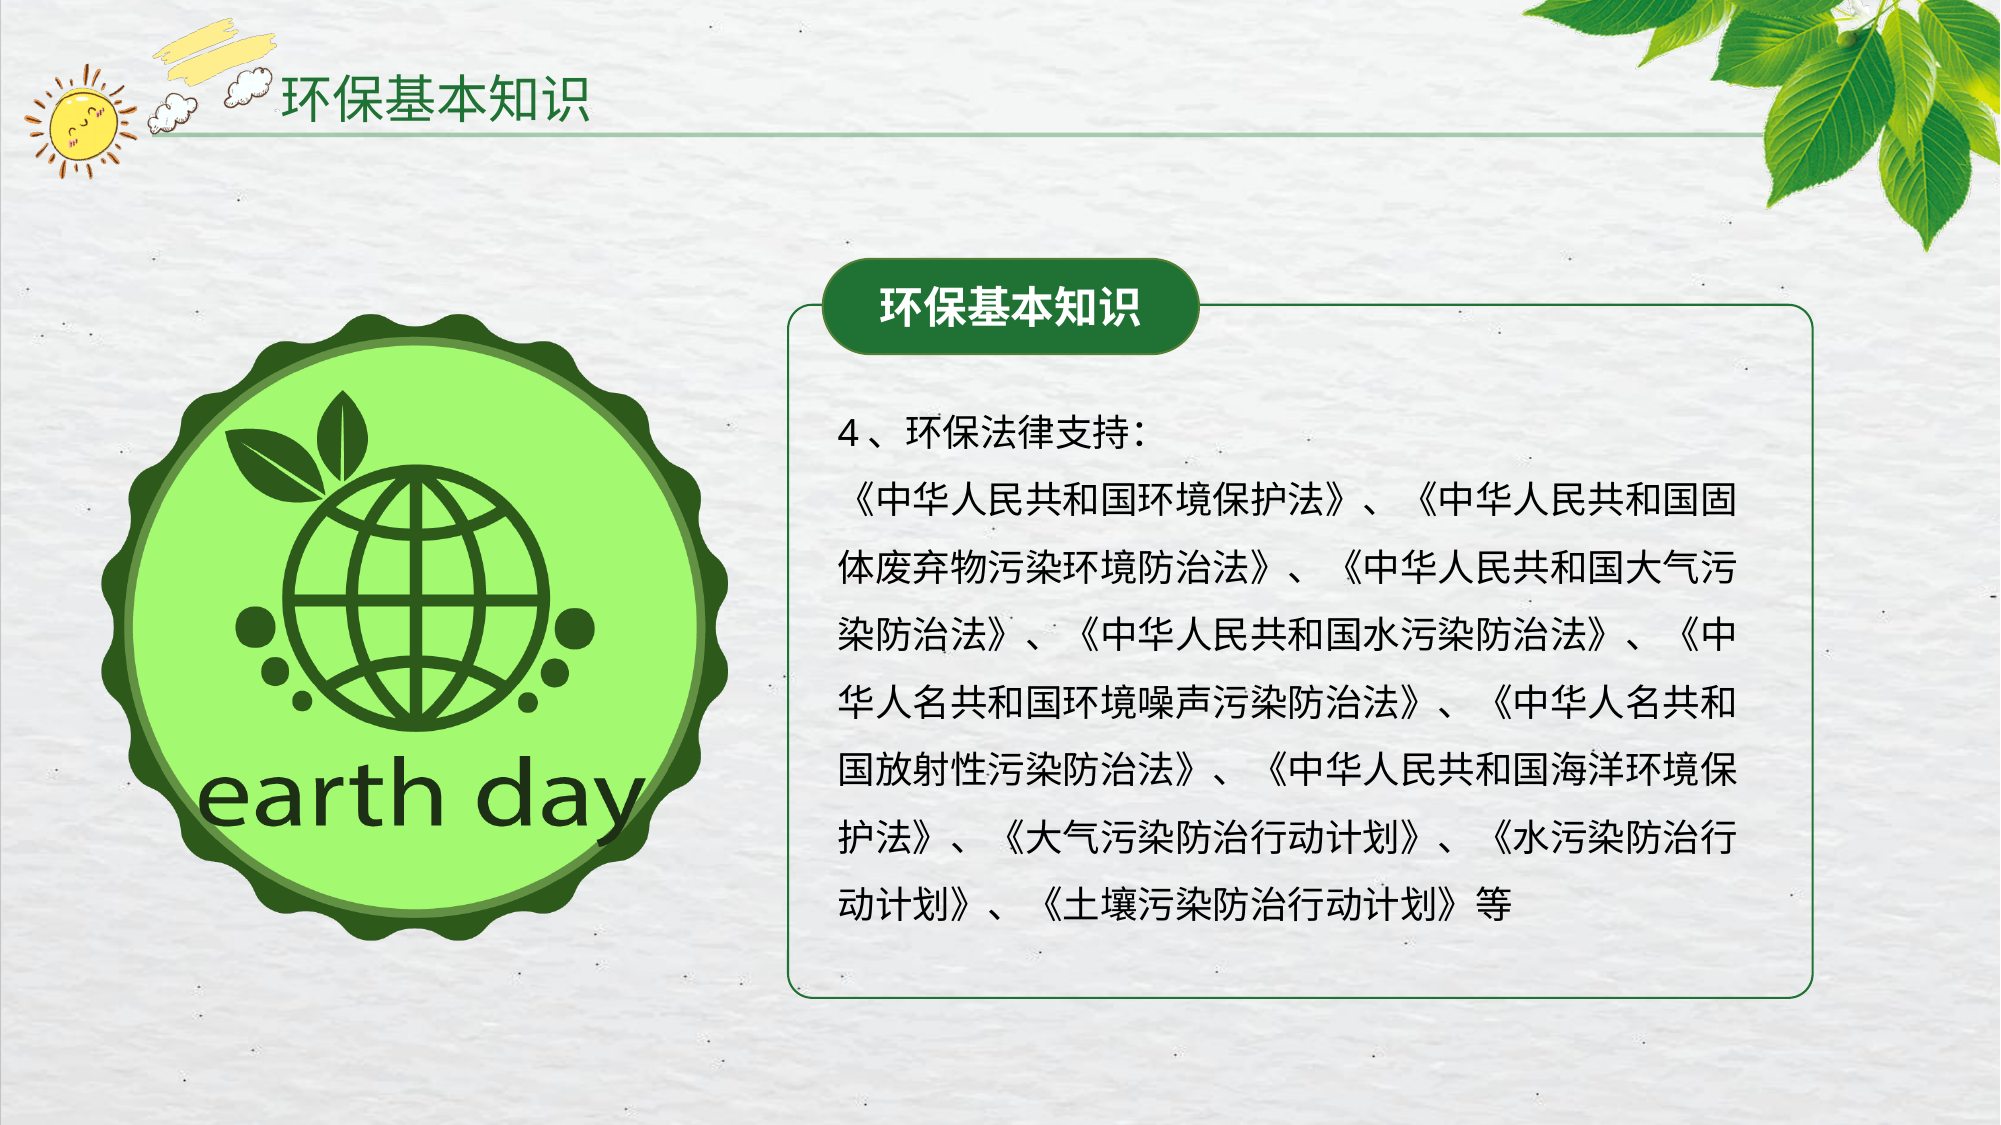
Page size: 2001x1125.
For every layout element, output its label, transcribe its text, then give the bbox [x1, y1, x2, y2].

picture [11, 0, 301, 201]
picture [1496, 0, 2000, 296]
picture [84, 295, 745, 956]
text_box 环保基本知识 [290, 58, 837, 134]
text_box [788, 258, 1813, 998]
